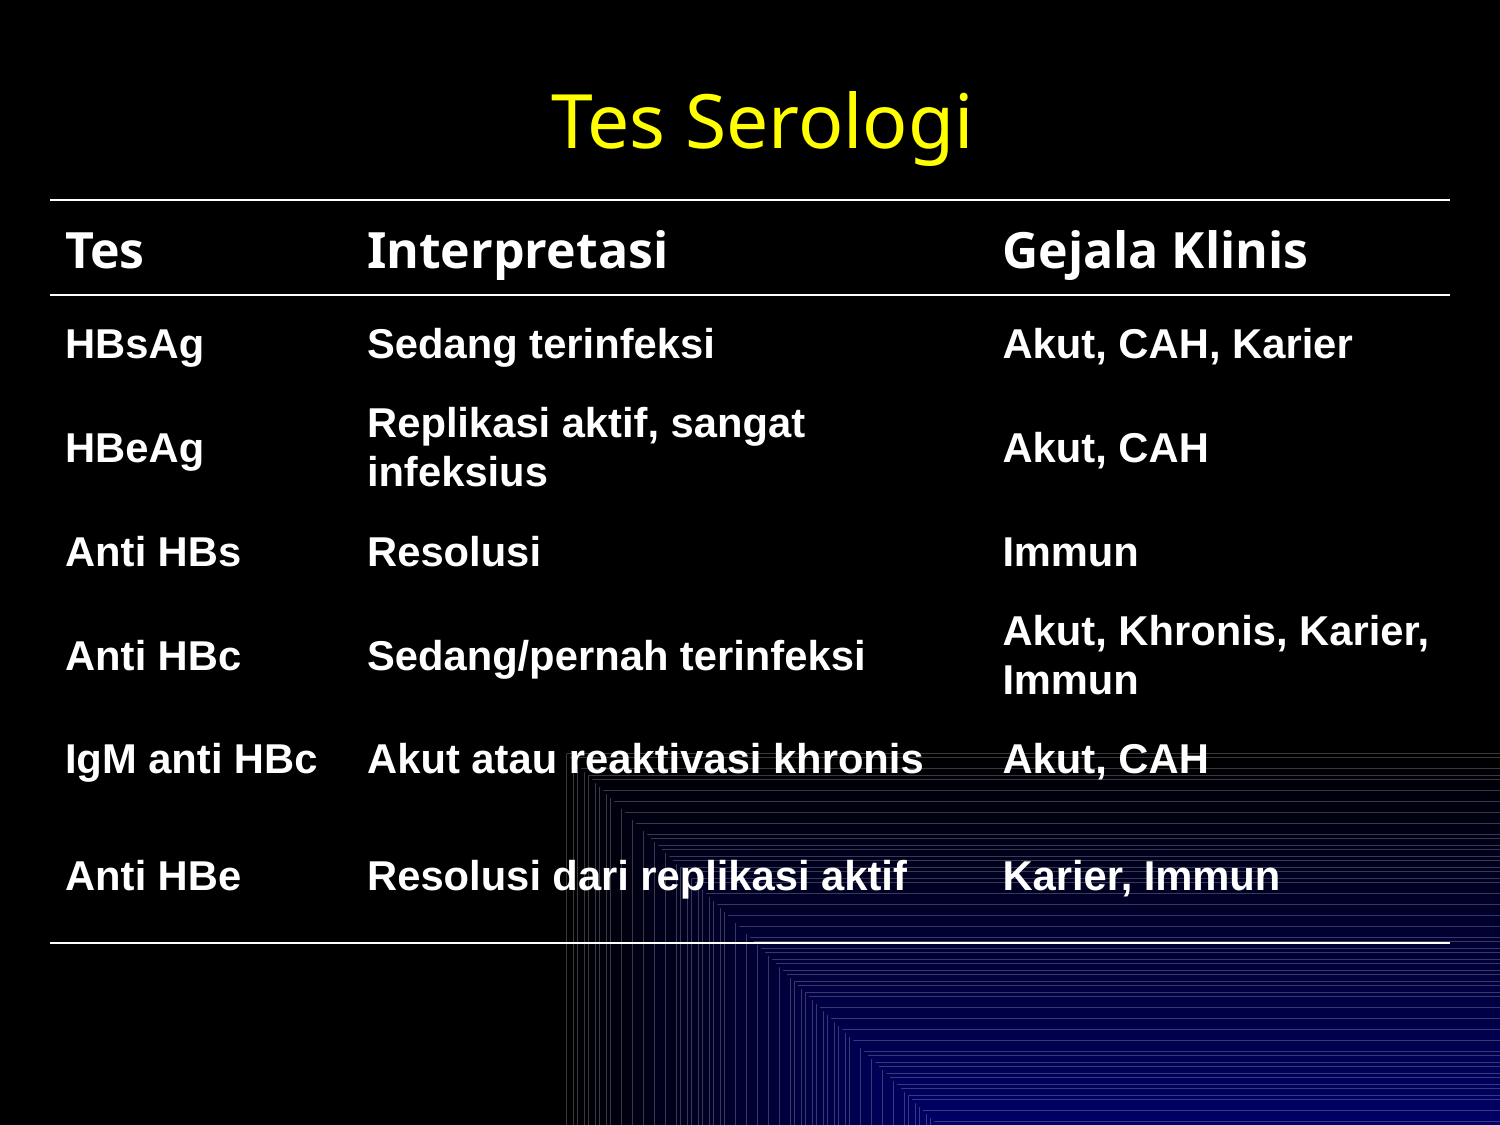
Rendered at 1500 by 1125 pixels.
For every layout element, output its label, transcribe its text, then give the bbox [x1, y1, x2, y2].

table_cell Immun [987, 503, 1450, 598]
table_cell Akut, Khronis, Karier, Immun [987, 598, 1450, 711]
table_cell Anti HBs [50, 503, 352, 598]
table_cell HBeAg [50, 390, 352, 503]
table_cell IgM anti HBc [50, 711, 352, 806]
table_cell Sedang/pernah terinfeksi [352, 598, 987, 711]
table_cell Karier, Immun [987, 806, 1450, 942]
table_cell Akut, CAH, Karier [987, 296, 1450, 390]
table_cell Resolusi [352, 503, 987, 598]
table_cell HBsAg [50, 296, 352, 390]
table_cell Akut, CAH [987, 390, 1450, 503]
table_header Gejala Klinis [987, 213, 1450, 294]
table_header Interpretasi [352, 213, 987, 294]
table_header Tes [50, 213, 352, 294]
table_cell Resolusi dari replikasi aktif [352, 806, 987, 942]
table_cell Anti HBe [50, 806, 352, 942]
table_cell Akut, CAH [987, 711, 1450, 806]
table_cell Sedang terinfeksi [352, 296, 987, 390]
table_cell Anti HBc [50, 598, 352, 711]
table_cell Replikasi aktif, sangat infeksius [352, 390, 987, 503]
text_box Tes Serologi [24, 24, 1500, 213]
table_cell Akut atau reaktivasi khronis [352, 711, 987, 806]
